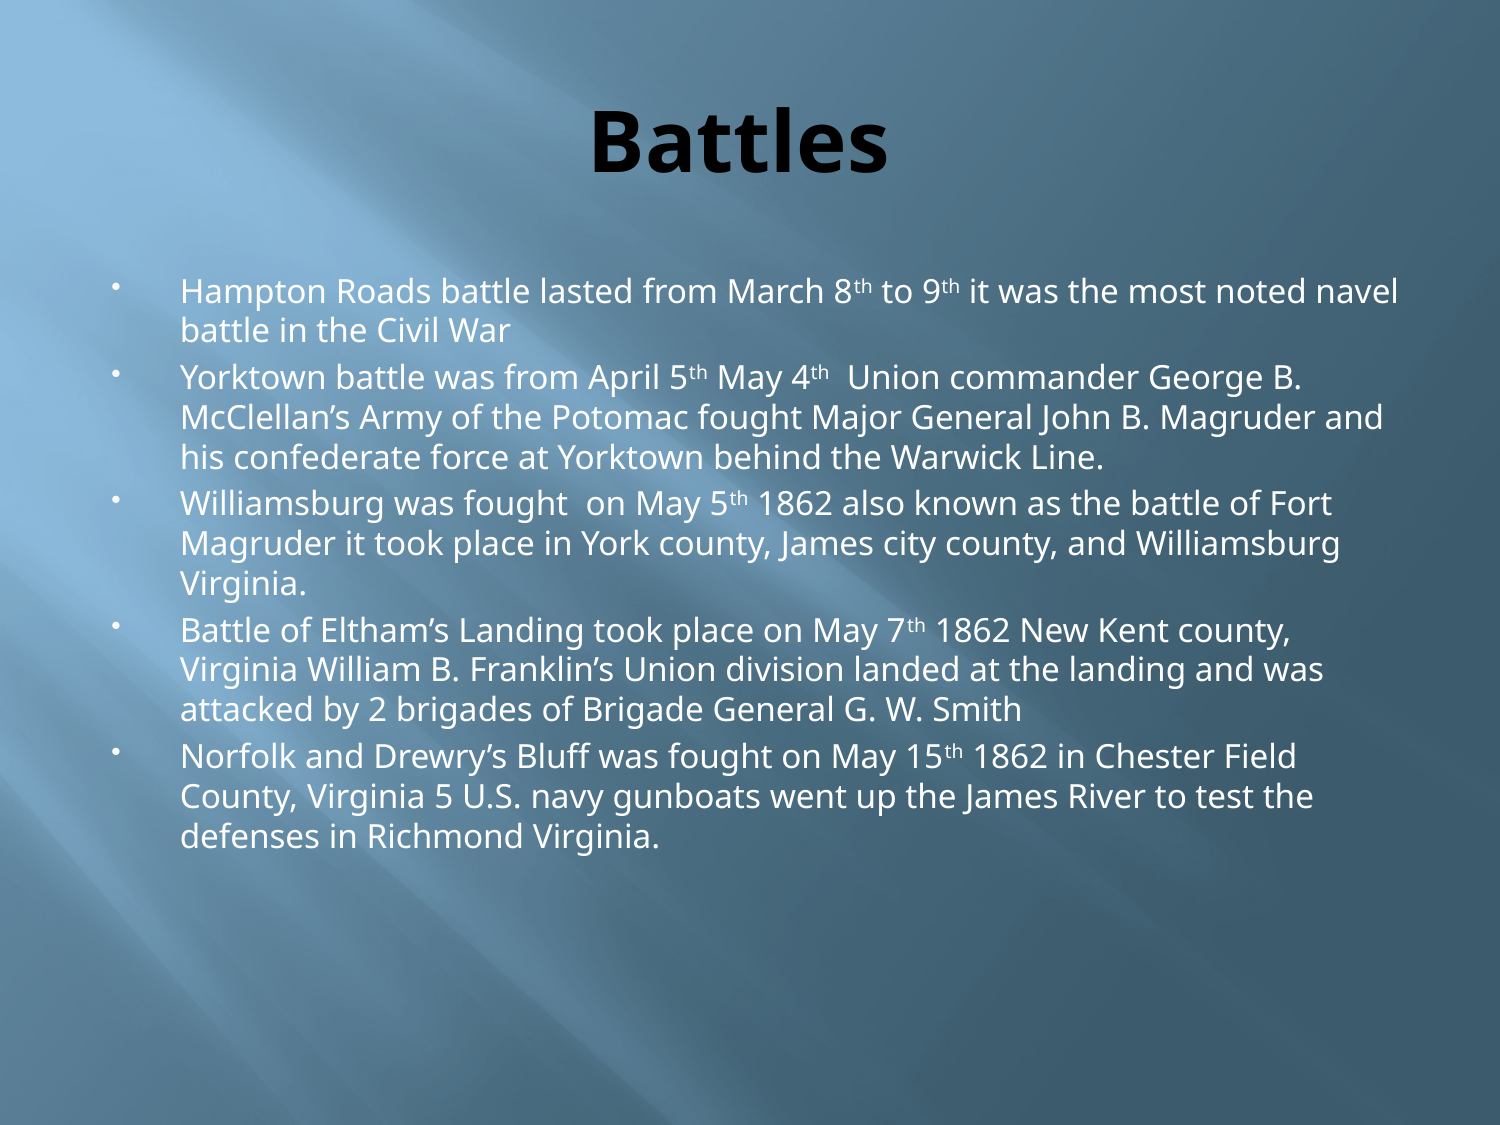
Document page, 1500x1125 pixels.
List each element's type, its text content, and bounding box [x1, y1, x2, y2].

list Hampton Roads battle lasted from March 8th to 9th it was the most noted navel battle in the Civil War Yorktown battle was from April 5th May 4th Union commander George B. McClellan’s Army of the Potomac fought Major General John B. Magruder and his confederate force at Yorktown behind the Warwick Line. Williamsburg was fought on May 5th 1862 also known as the battle of Fort Magruder it took place in York county, James city county, and Williamsburg Virginia. Battle of Eltham’s Landing took place on May 7th 1862 New Kent county, Virginia William B. Franklin’s Union division landed at the landing and was attacked by 2 brigades of Brigade General G. W. Smith Norfolk and Drewry’s Bluff was fought on May 15th 1862 in Chester Field County, Virginia 5 U.S. navy gunboats went up the James River to test the defenses in Richmond Virginia. [75, 262, 1425, 1035]
title Battles [75, 45, 1425, 233]
